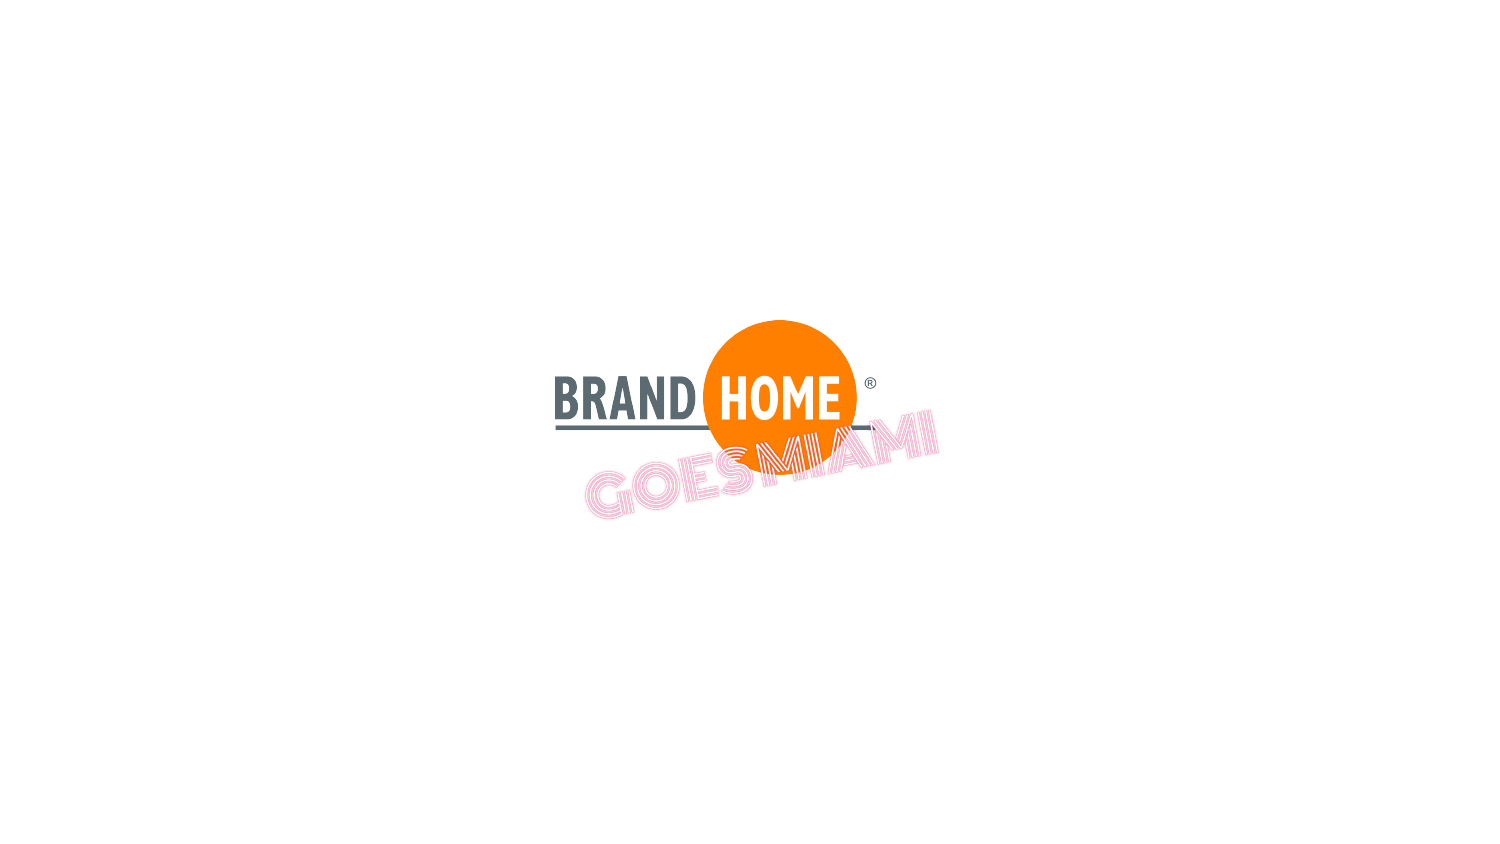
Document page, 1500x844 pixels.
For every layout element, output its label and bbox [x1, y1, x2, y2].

picture [555, 320, 942, 522]
